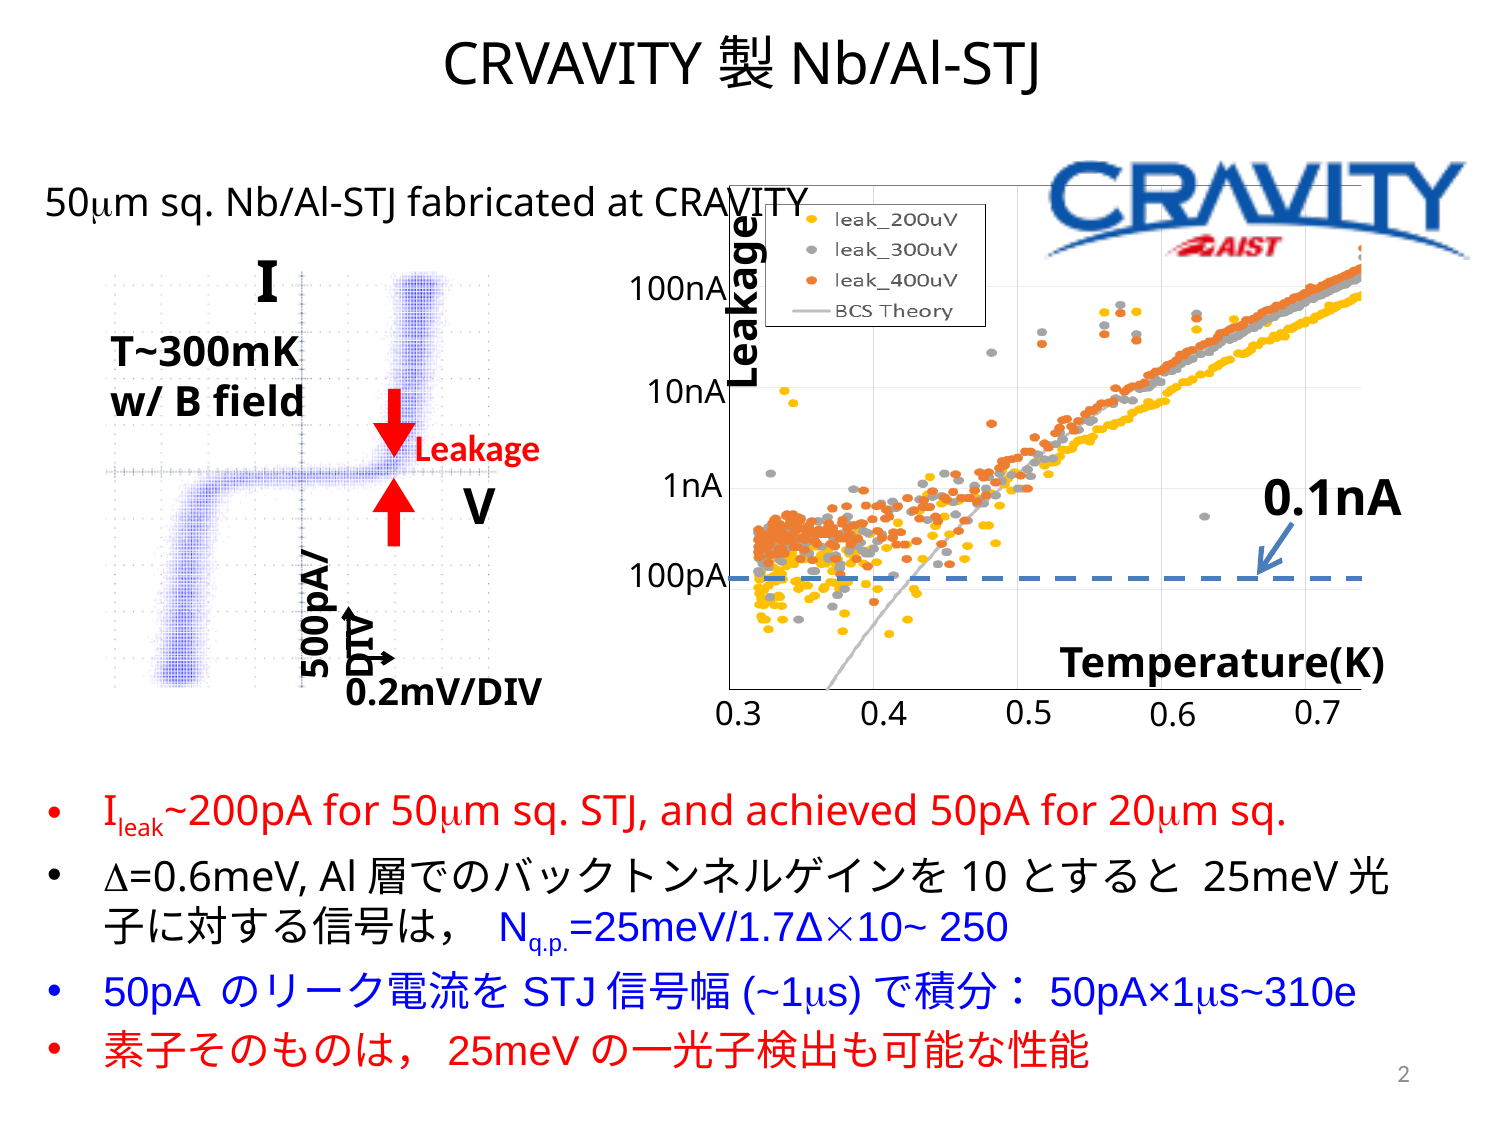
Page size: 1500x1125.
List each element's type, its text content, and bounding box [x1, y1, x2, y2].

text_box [596, 181, 1430, 757]
text_box 50m sq. Nb/Al-STJ fabricated at CRAVITY [29, 169, 953, 233]
picture [1044, 160, 1471, 260]
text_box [1256, 522, 1293, 576]
text_box Ileak~200pA for 50m sq. STJ, and achieved 50pA for 20m sq. =0.6meV, Al層でのバックトンネルゲインを10とすると 25meV光子に対する信号は， Nq.p.=25meV/1.7Δ10~ 250 50pA のリーク電流をSTJ信号幅(~1s)で積分：50pA×1s~310e 素子そのものは，25meVの一光子検出も可能な性能 [32, 776, 1433, 1098]
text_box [95, 236, 590, 722]
slide_number 2 [1074, 1042, 1425, 1103]
title CRVAVITY製Nb/Al-STJ [75, 8, 1425, 113]
